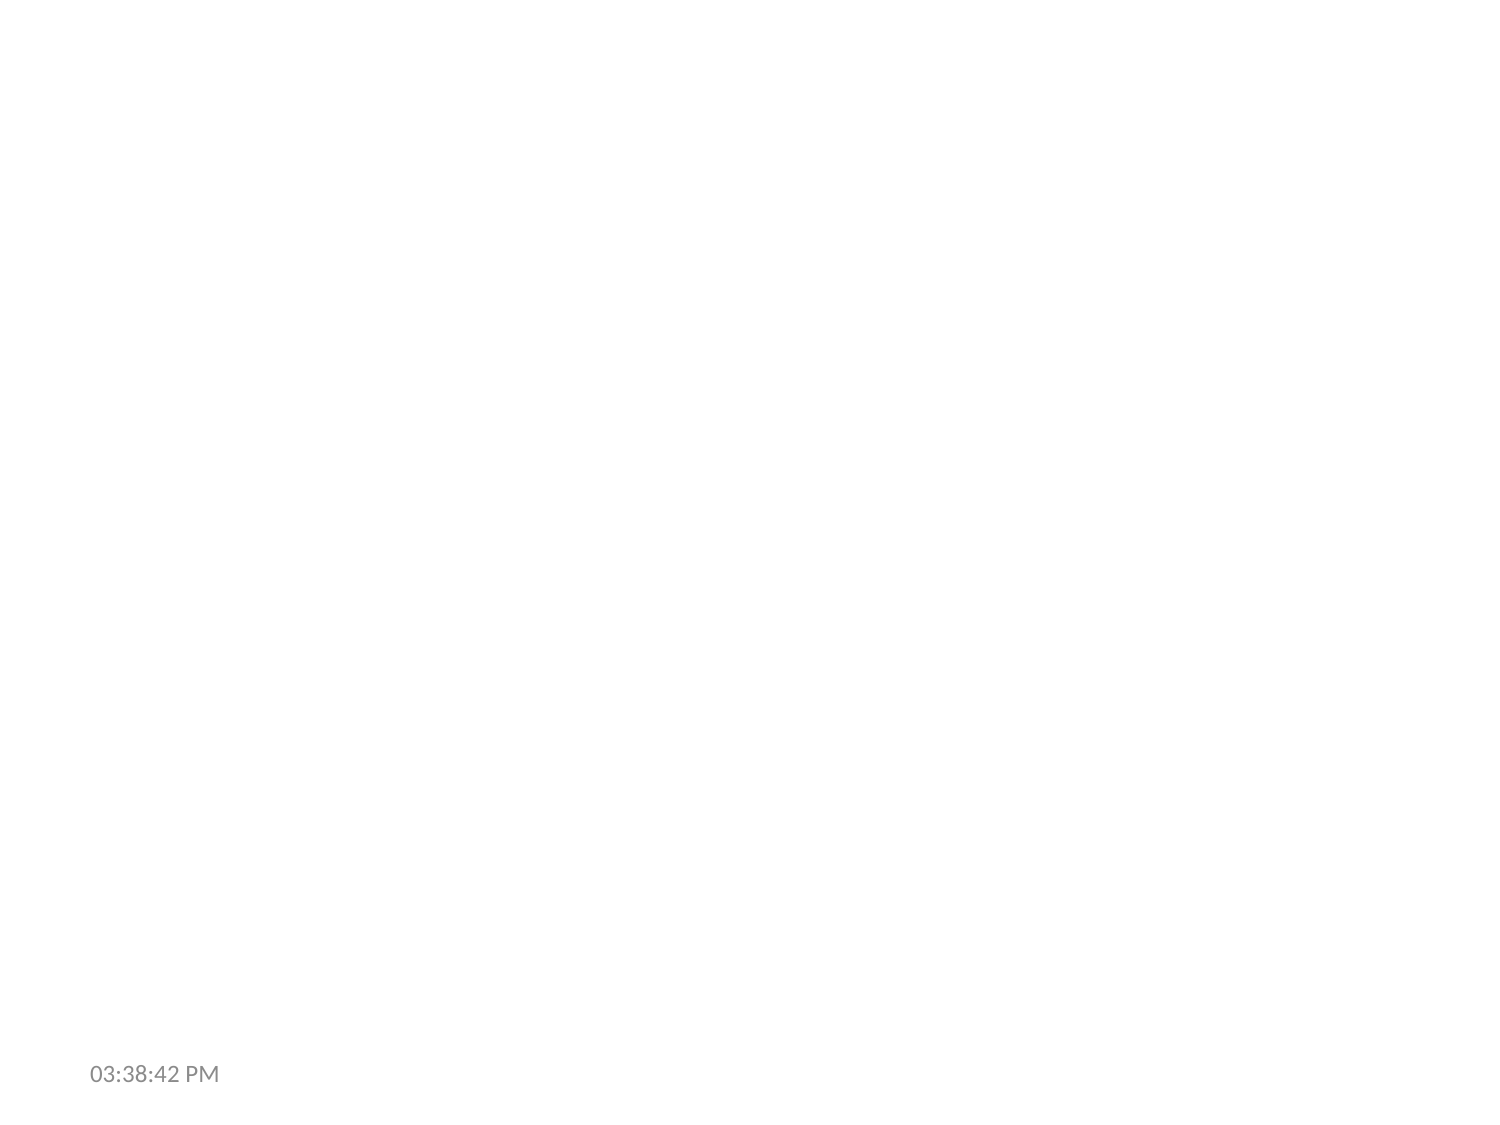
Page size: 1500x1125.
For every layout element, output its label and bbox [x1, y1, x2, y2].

slide_number [75, 1042, 425, 1103]
